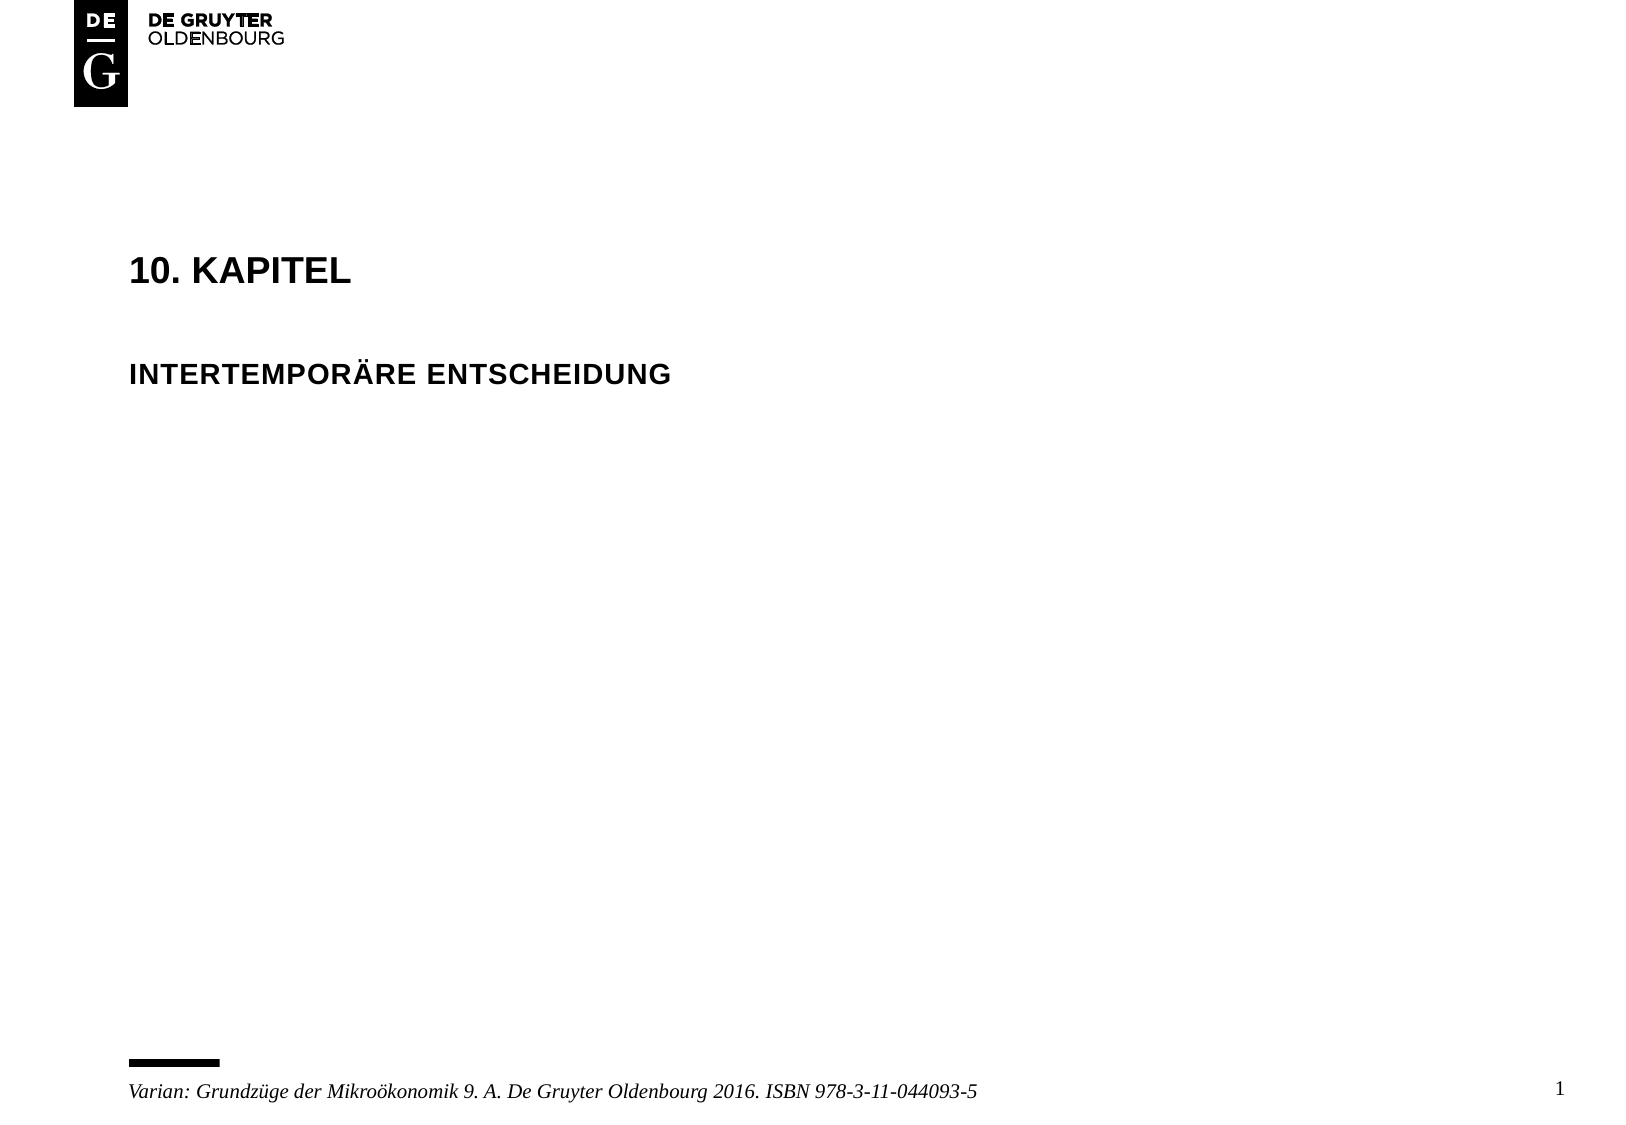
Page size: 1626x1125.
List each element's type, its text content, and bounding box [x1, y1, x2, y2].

list Intertemporäre entscheidung [129, 355, 1556, 1018]
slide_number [128, 1077, 1539, 1108]
slide_number 1 [1554, 1074, 1614, 1104]
title 10. Kapitel [129, 245, 1556, 328]
